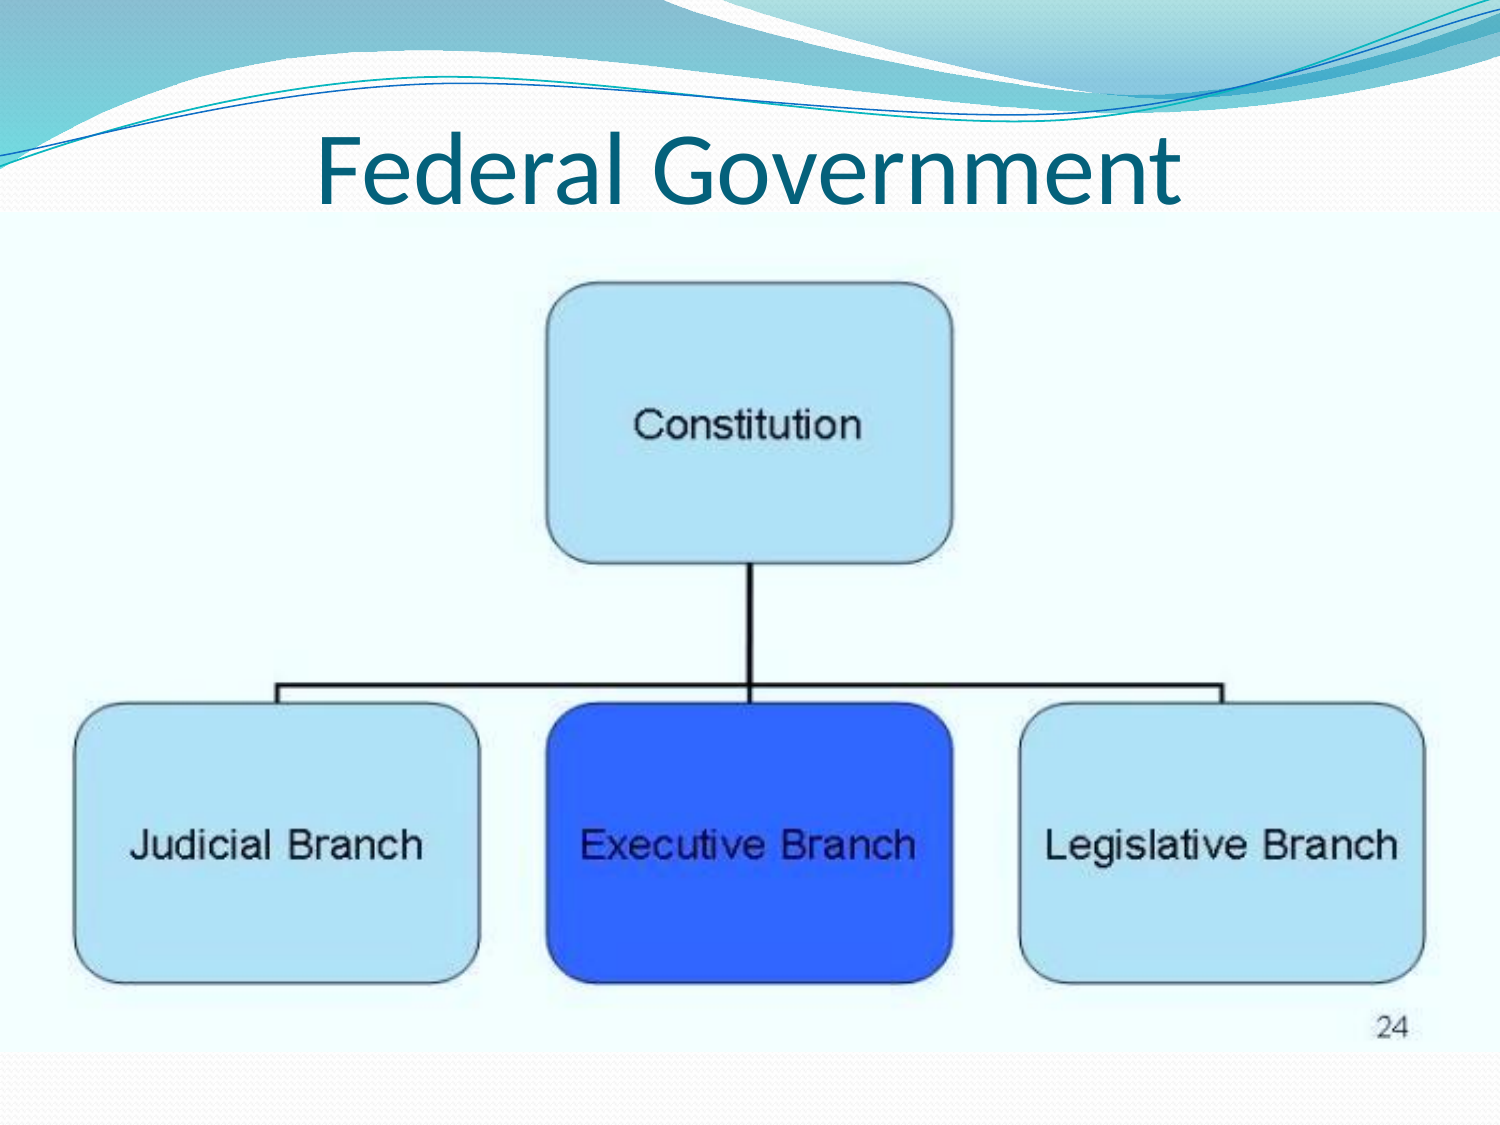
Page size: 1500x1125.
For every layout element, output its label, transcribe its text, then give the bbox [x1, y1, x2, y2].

picture [0, 212, 1500, 1053]
title Federal Government [75, 24, 1425, 212]
